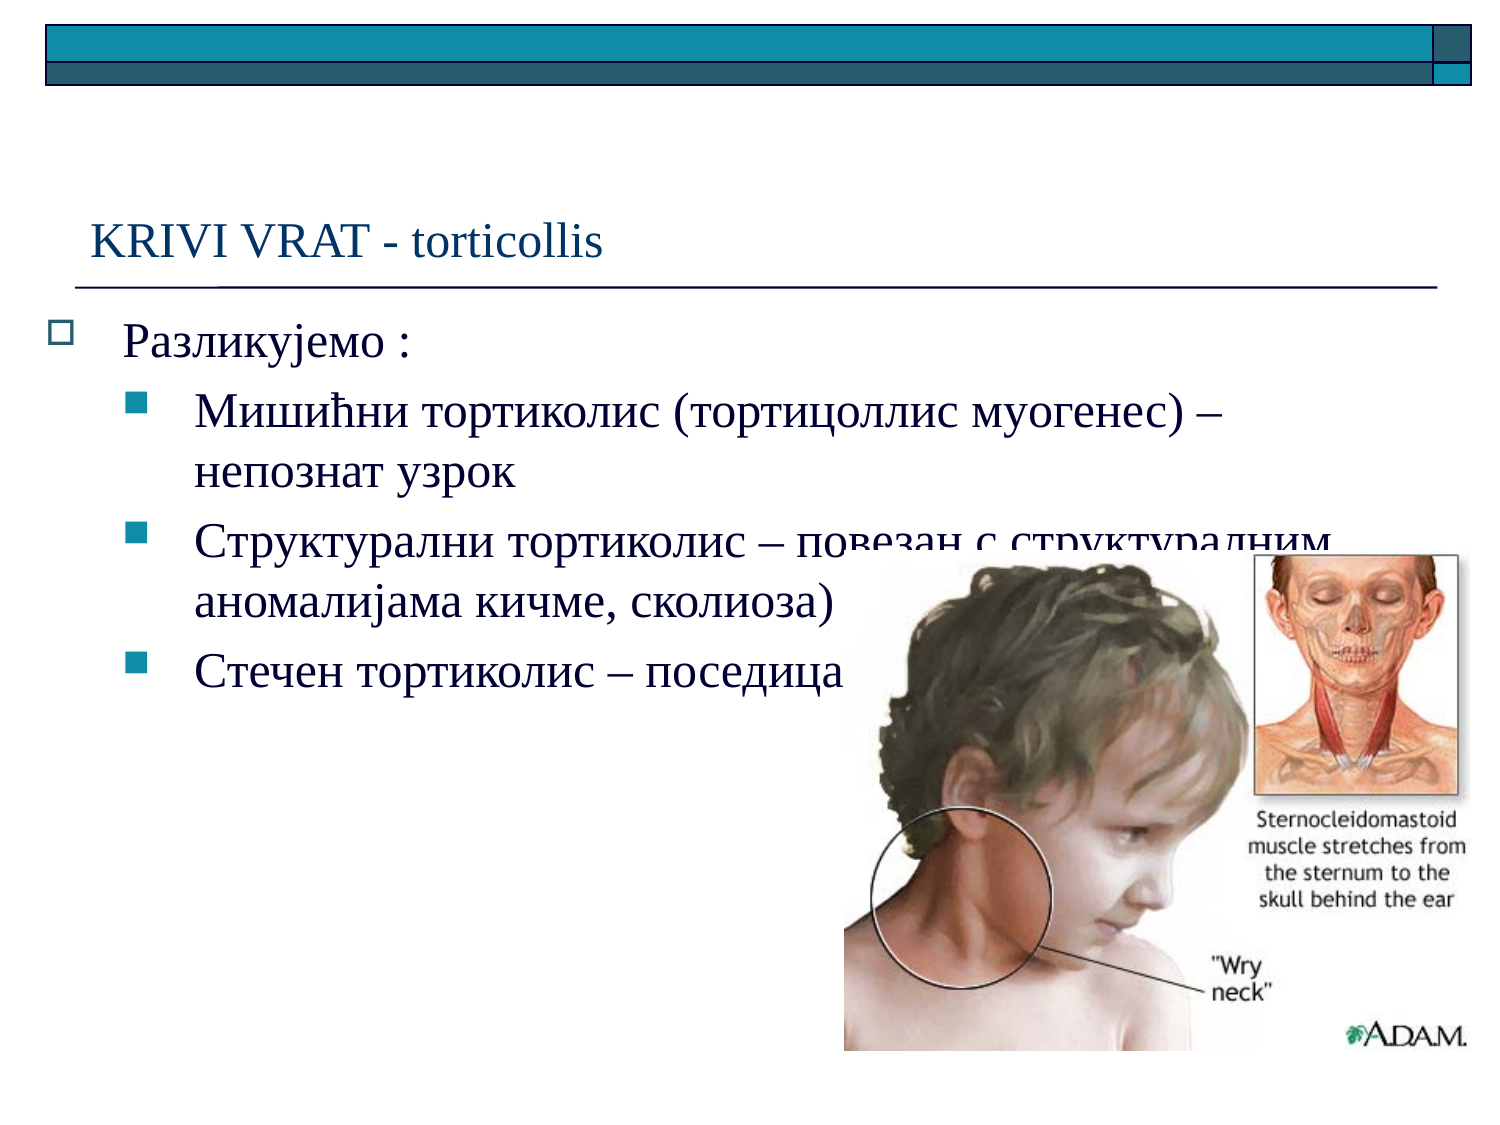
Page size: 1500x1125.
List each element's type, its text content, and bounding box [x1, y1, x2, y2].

picture [844, 550, 1470, 1051]
list Разликујемо : Мишићни тортиколис (тортицоллис мyогенес) – непознат узрок Структурални тортиколис – повезан с структуралним аномалијама кичме, сколиоза) Стечен тортиколис – поседица неуролошких болести [30, 299, 1425, 1006]
title KRIVI VRAT - torticollis [75, 87, 1425, 275]
